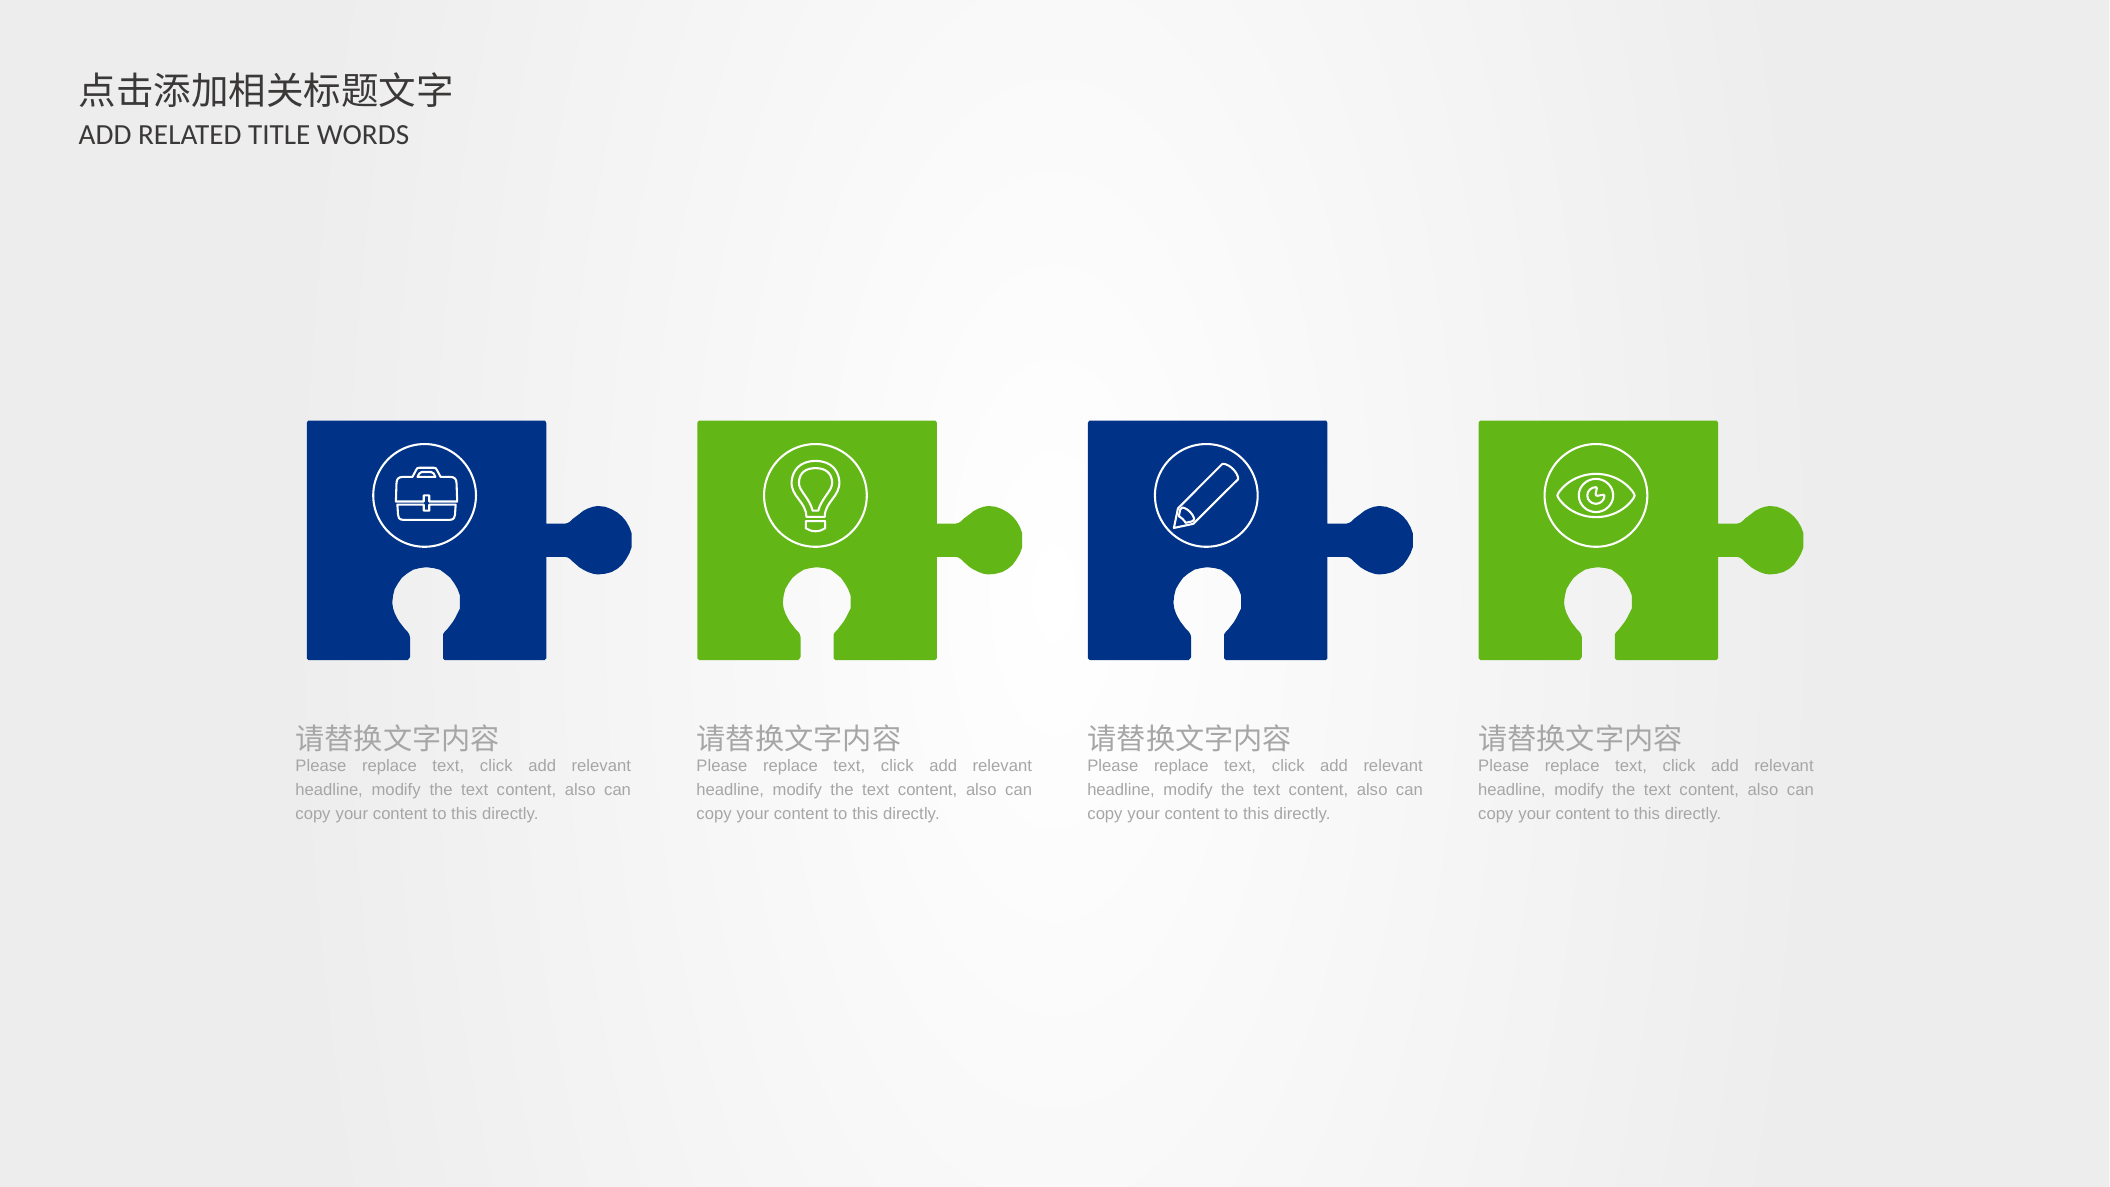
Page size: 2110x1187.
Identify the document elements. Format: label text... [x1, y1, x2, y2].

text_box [1544, 444, 1648, 547]
text_box 请替换文字内容 [1087, 713, 1353, 750]
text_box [764, 444, 867, 547]
text_box 请替换文字内容 [696, 713, 962, 750]
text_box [1154, 444, 1258, 547]
text_box 请替换文字内容 [1478, 713, 1743, 750]
text_box [697, 420, 1023, 661]
text_box 请替换文字内容 [295, 713, 561, 750]
text_box ADD RELATED TITLE WORDS [62, 107, 426, 159]
text_box [1478, 420, 1804, 661]
picture [0, 0, 2110, 1187]
text_box Please replace text, click add relevant headline, modify the text content, also can copy your content to this directly. [295, 750, 632, 823]
text_box Please replace text, click add relevant headline, modify the text content, also can copy your content to this directly. [1478, 750, 1815, 823]
text_box 点击添加相关标题文字 [62, 59, 470, 121]
text_box Please replace text, click add relevant headline, modify the text content, also can copy your content to this directly. [1087, 750, 1424, 823]
text_box [306, 420, 632, 661]
text_box [1087, 420, 1413, 661]
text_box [373, 444, 476, 547]
text_box Please replace text, click add relevant headline, modify the text content, also can copy your content to this directly. [696, 750, 1033, 823]
